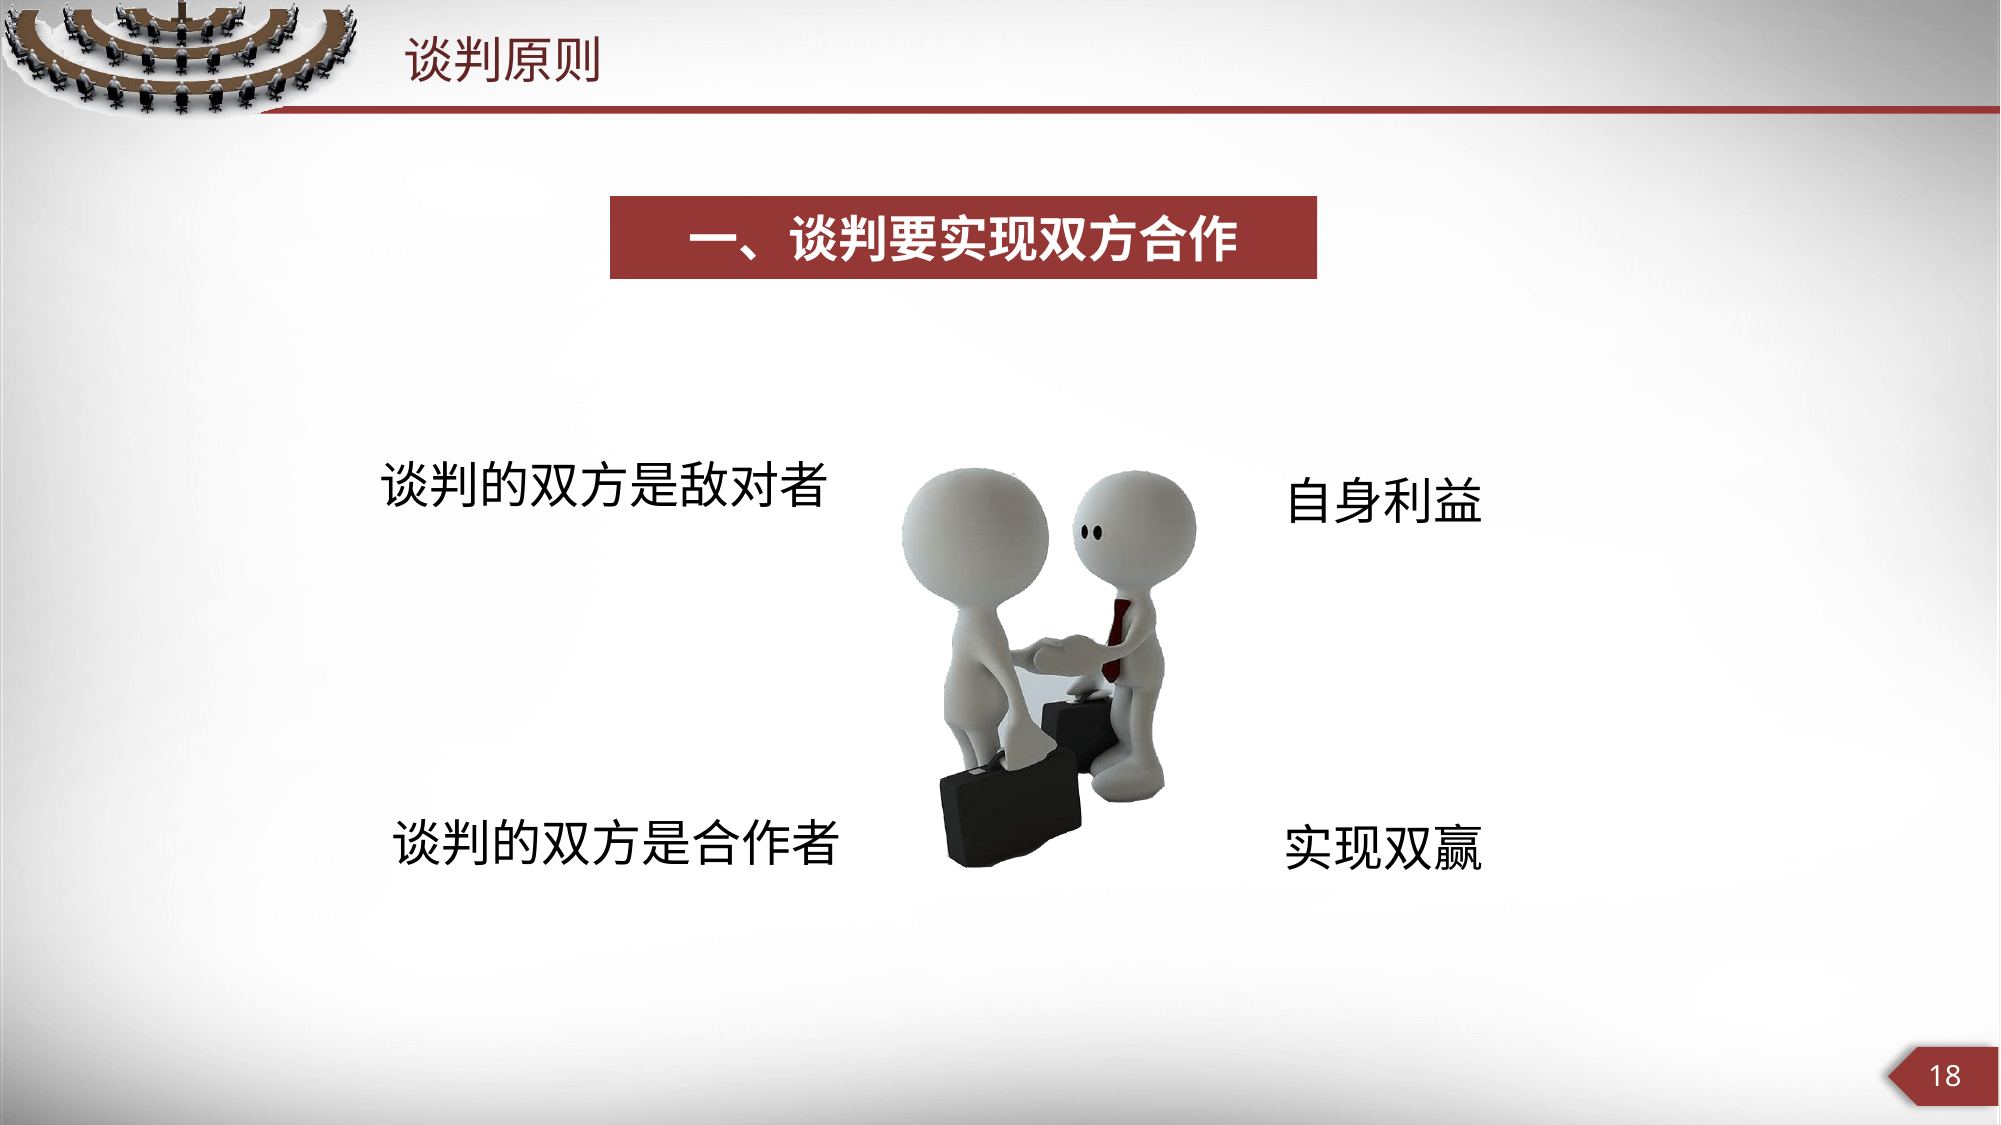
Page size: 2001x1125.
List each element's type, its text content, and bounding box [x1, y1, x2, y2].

text_box 实现双赢 [1269, 808, 1553, 884]
text_box 谈判的双方是敌对者 [303, 446, 864, 521]
list 谈判原则 [388, 11, 1074, 107]
picture [0, 0, 2001, 1125]
slide_number 18 [1889, 1046, 2000, 1107]
text_box 谈判的双方是合作者 [327, 804, 864, 879]
text_box 一、谈判要实现双方合作 [610, 196, 1318, 279]
text_box 自身利益 [1269, 462, 1553, 538]
